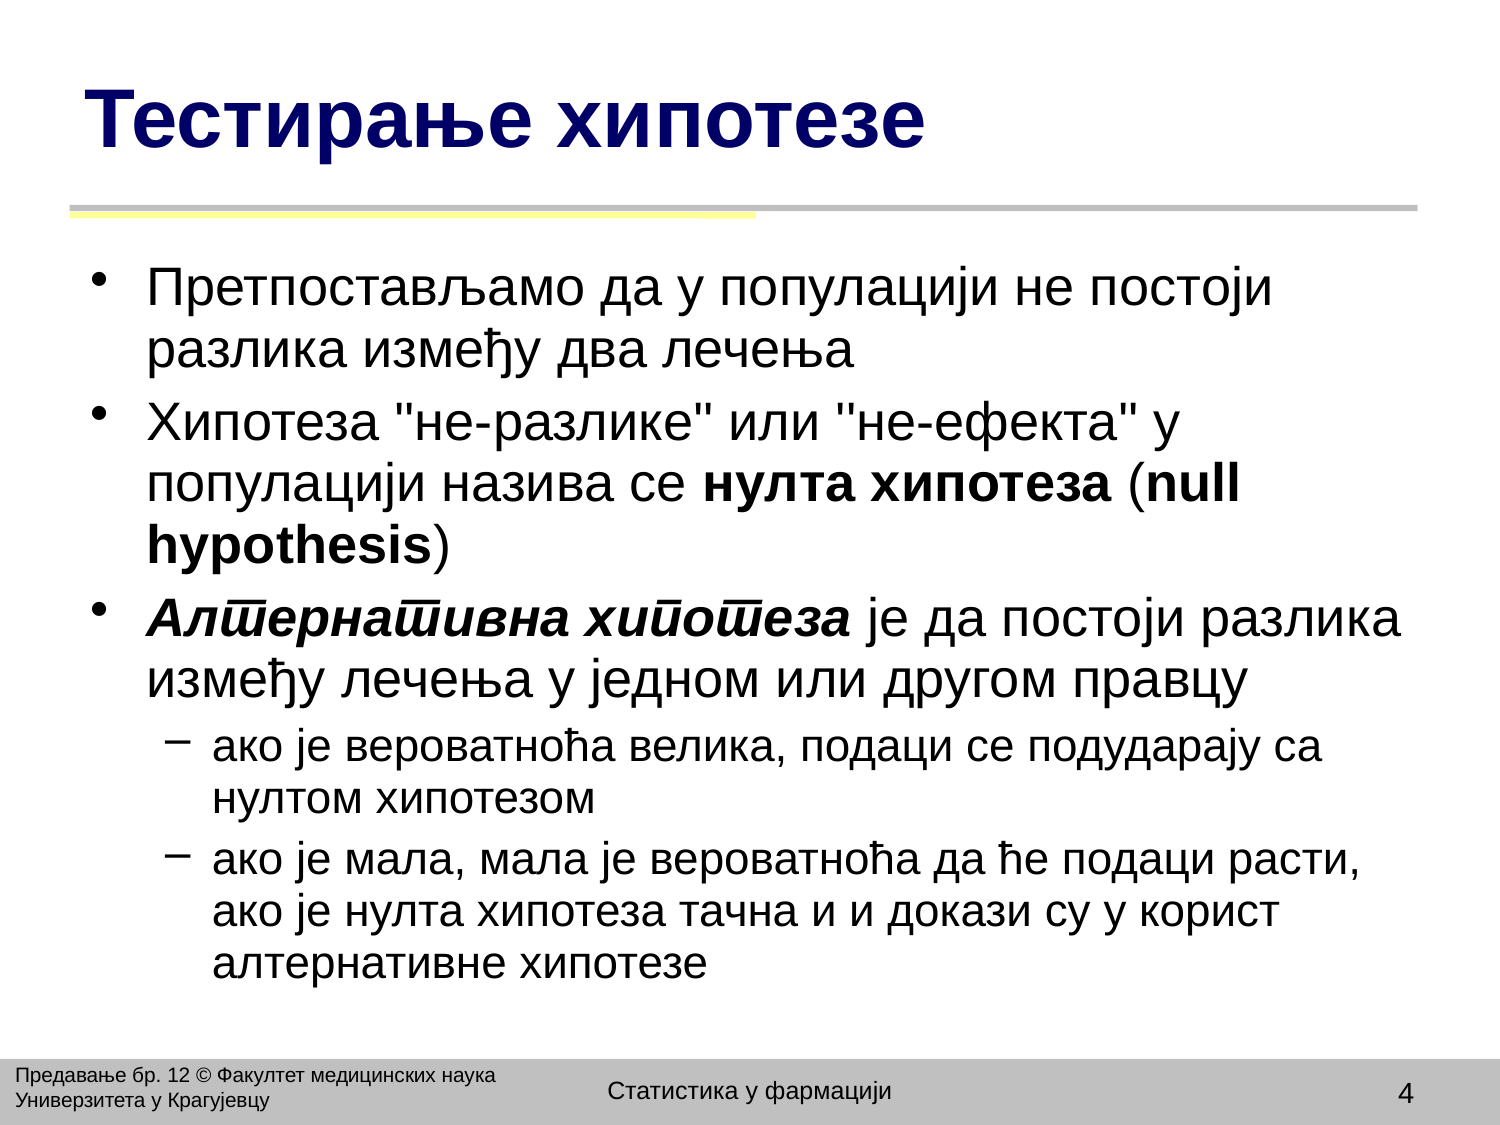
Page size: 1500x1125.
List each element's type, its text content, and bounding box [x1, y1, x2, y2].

slide_number 4 [1079, 1066, 1430, 1125]
title Тестирање хипотезе [69, 19, 1426, 208]
slide_number Предавање бр. 12 © Факултет медицинских наука Универзитета у Крагујевцу [0, 1053, 621, 1108]
footer Статистика у фармацији [512, 1066, 988, 1125]
list Претпостављамо да у популацији не постоји разлика између два лечења Хипотеза ''не-разлике'' или ''не-ефекта'' у популацији назива се нулта хипотеза (null hypothesis) Алтернативна хипотеза је да постоји разлика између лечења у једном или другом правцу ако је вероватноћа велика, подаци се подударају са нултом хипотезом ако је мала, мала је вероватноћа да ће подаци расти, ако је нулта хипотеза тачна и и докази су у корист алтернативне хипотезе [74, 248, 1426, 1025]
